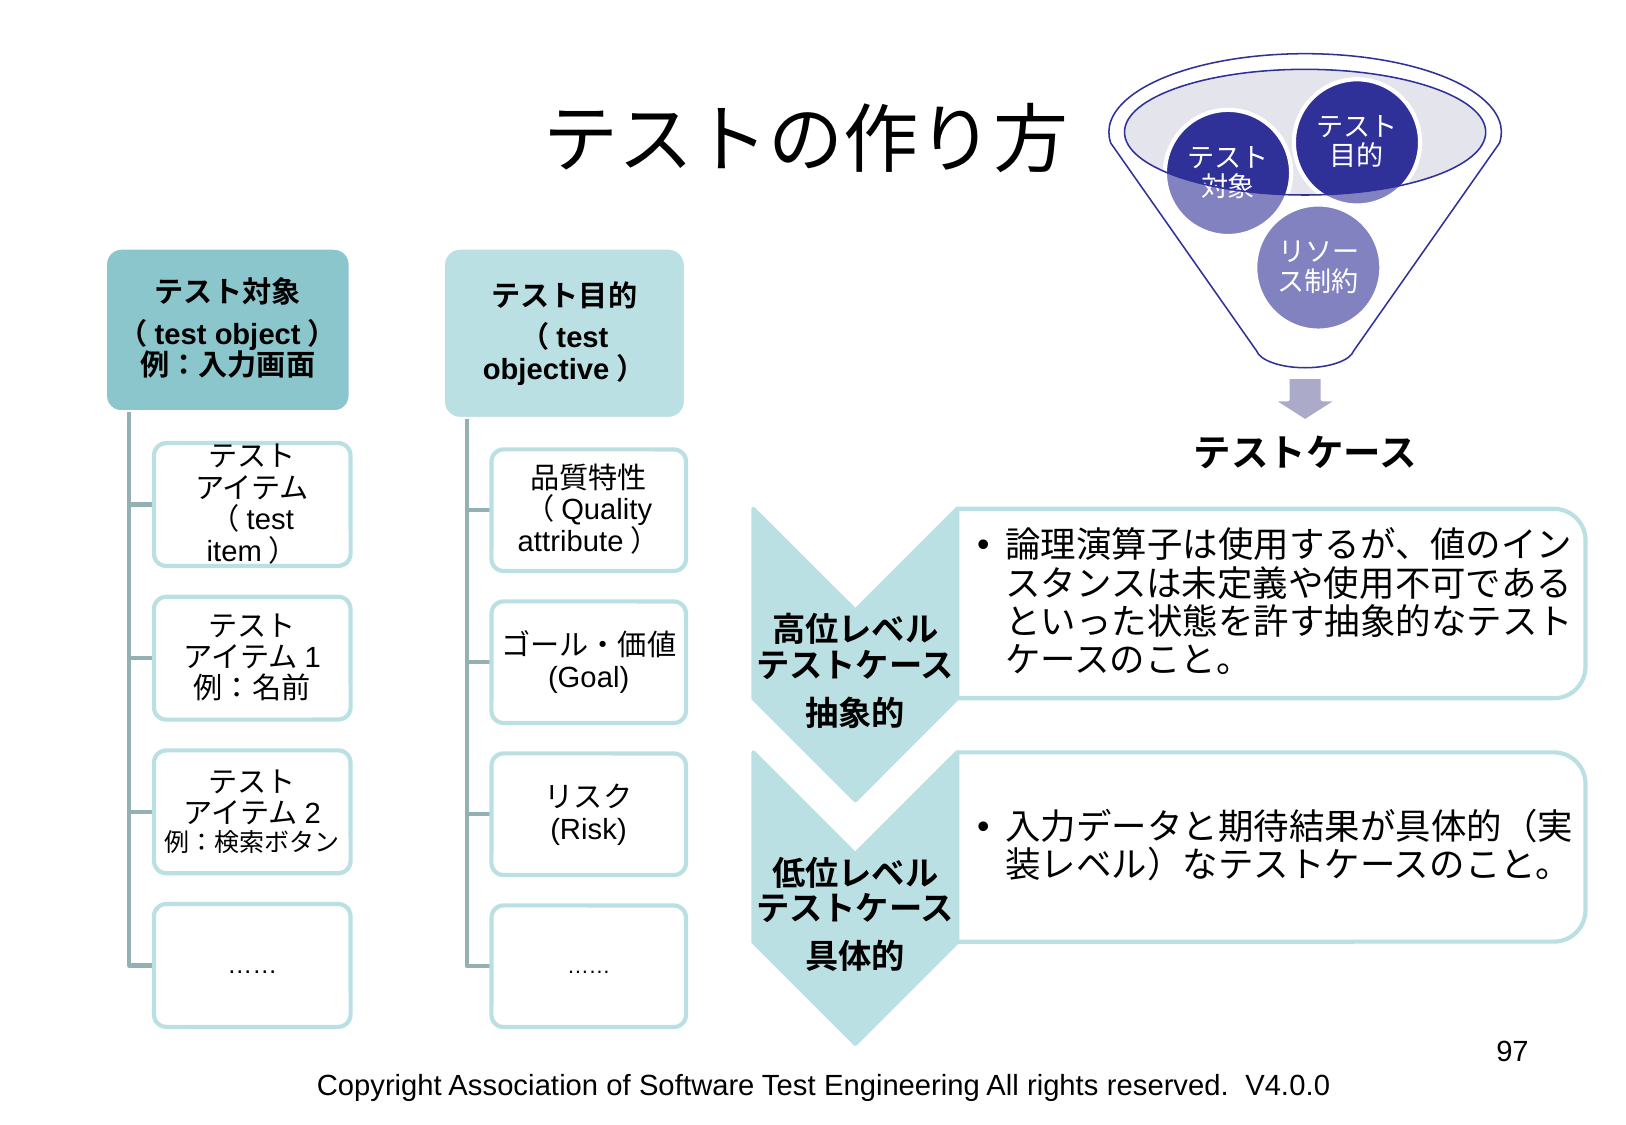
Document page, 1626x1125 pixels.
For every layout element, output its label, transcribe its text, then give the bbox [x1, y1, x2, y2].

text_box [1108, 53, 1502, 497]
footer Copyright Association of Software Test Engineering All rights reserved. V4.0.0 [233, 1058, 1415, 1103]
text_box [753, 508, 1586, 1044]
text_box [104, 247, 351, 1028]
title テストの作り方 [115, 42, 1497, 231]
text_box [442, 247, 687, 1028]
slide_number ‹#› [1164, 1052, 1544, 1103]
